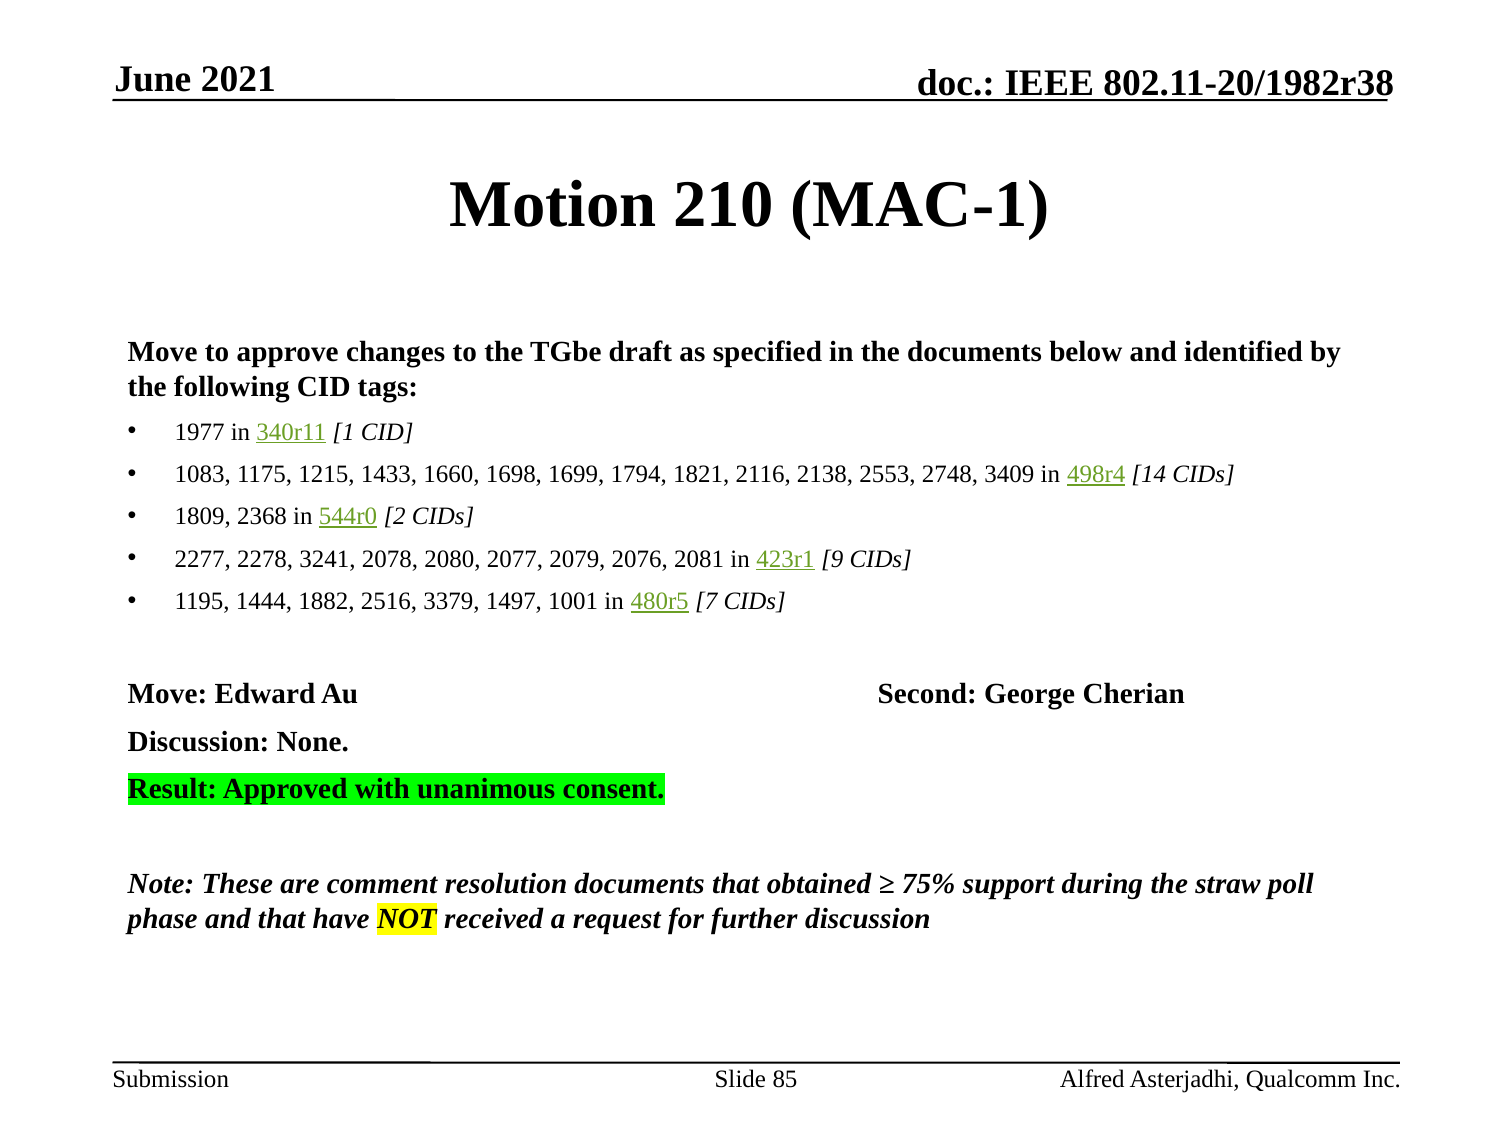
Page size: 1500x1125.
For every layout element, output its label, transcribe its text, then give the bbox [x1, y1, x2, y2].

list Move to approve changes to the TGbe draft as specified in the documents below and identified by the following CID tags: 1977 in 340r11 [1 CID] 1083, 1175, 1215, 1433, 1660, 1698, 1699, 1794, 1821, 2116, 2138, 2553, 2748, 3409 in 498r4 [14 CIDs] 1809, 2368 in 544r0 [2 CIDs] 2277, 2278, 3241, 2078, 2080, 2077, 2079, 2076, 2081 in 423r1 [9 CIDs] 1195, 1444, 1882, 2516, 3379, 1497, 1001 in 480r5 [7 CIDs] Move: Edward Au Second: George Cherian Discussion: None. Result: Approved with unanimous consent. Note: These are comment resolution documents that obtained ≥ 75% support during the straw poll phase and that have NOT received a request for further discussion [112, 324, 1388, 1063]
slide_number Slide 85 [712, 1061, 800, 1123]
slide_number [114, 54, 423, 100]
footer Alfred Asterjadhi, Qualcomm Inc. [878, 1061, 1402, 1093]
title Motion 210 (MAC-1) [112, 112, 1388, 288]
